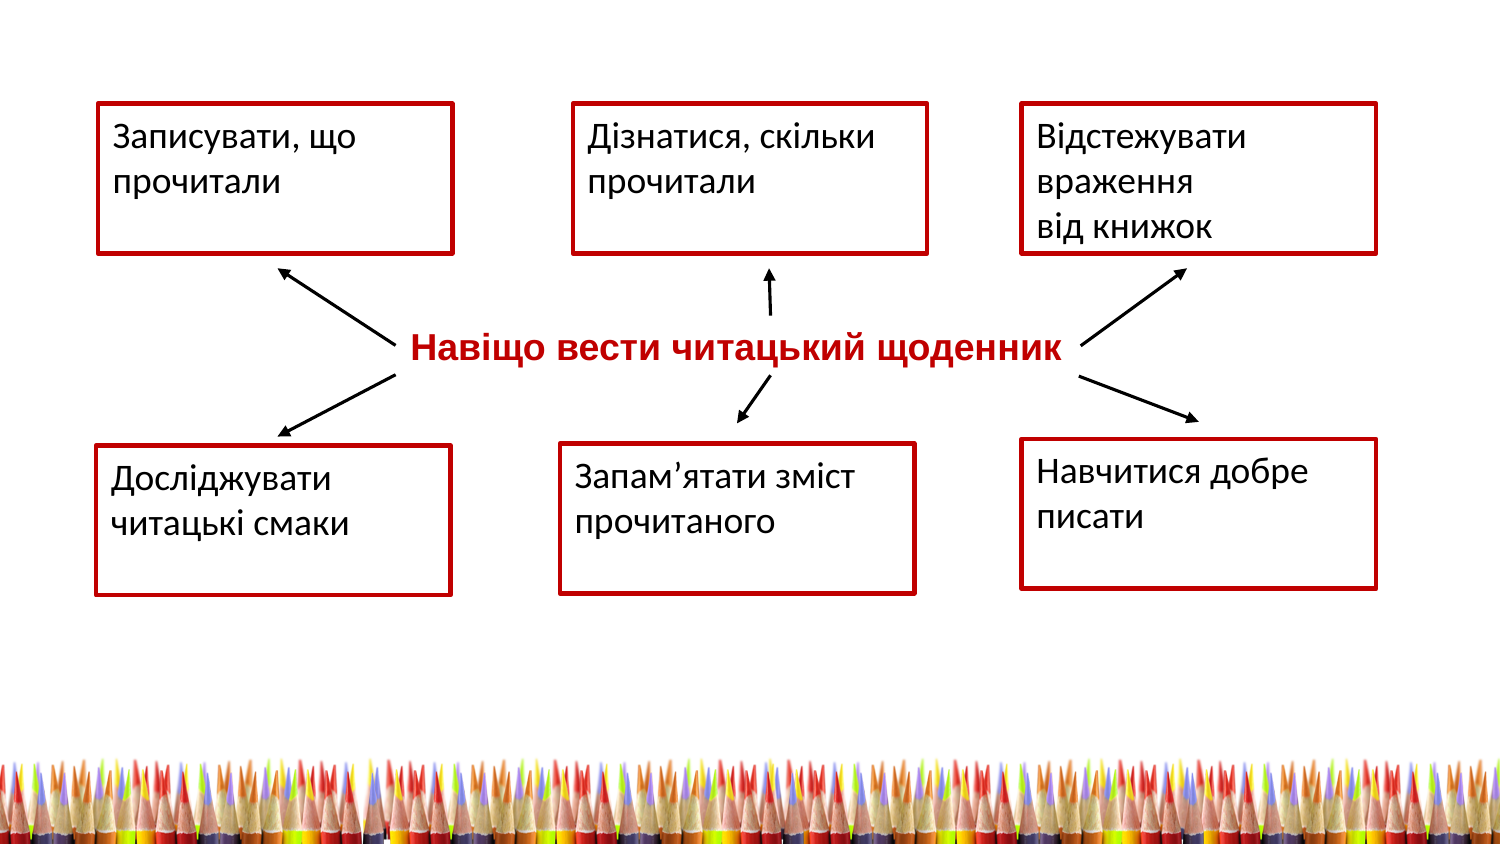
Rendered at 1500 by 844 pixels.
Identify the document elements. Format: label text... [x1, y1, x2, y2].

text_box Записувати, що прочитали [97, 103, 453, 254]
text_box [736, 375, 771, 424]
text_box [1078, 375, 1200, 422]
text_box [277, 374, 396, 437]
picture [0, 756, 1500, 844]
text_box Відстежувати враження від книжок [1021, 103, 1377, 254]
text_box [277, 268, 396, 347]
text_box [1080, 268, 1188, 347]
text_box Запам’ятати зміст прочитаного [559, 443, 915, 594]
text_box Навіщо вести читацький щоденник [395, 315, 1146, 376]
text_box Досліджувати читацькі смаки [96, 445, 451, 596]
text_box Навчитися добре писати [1021, 438, 1377, 589]
text_box Дізнатися, скільки прочитали [572, 103, 928, 254]
